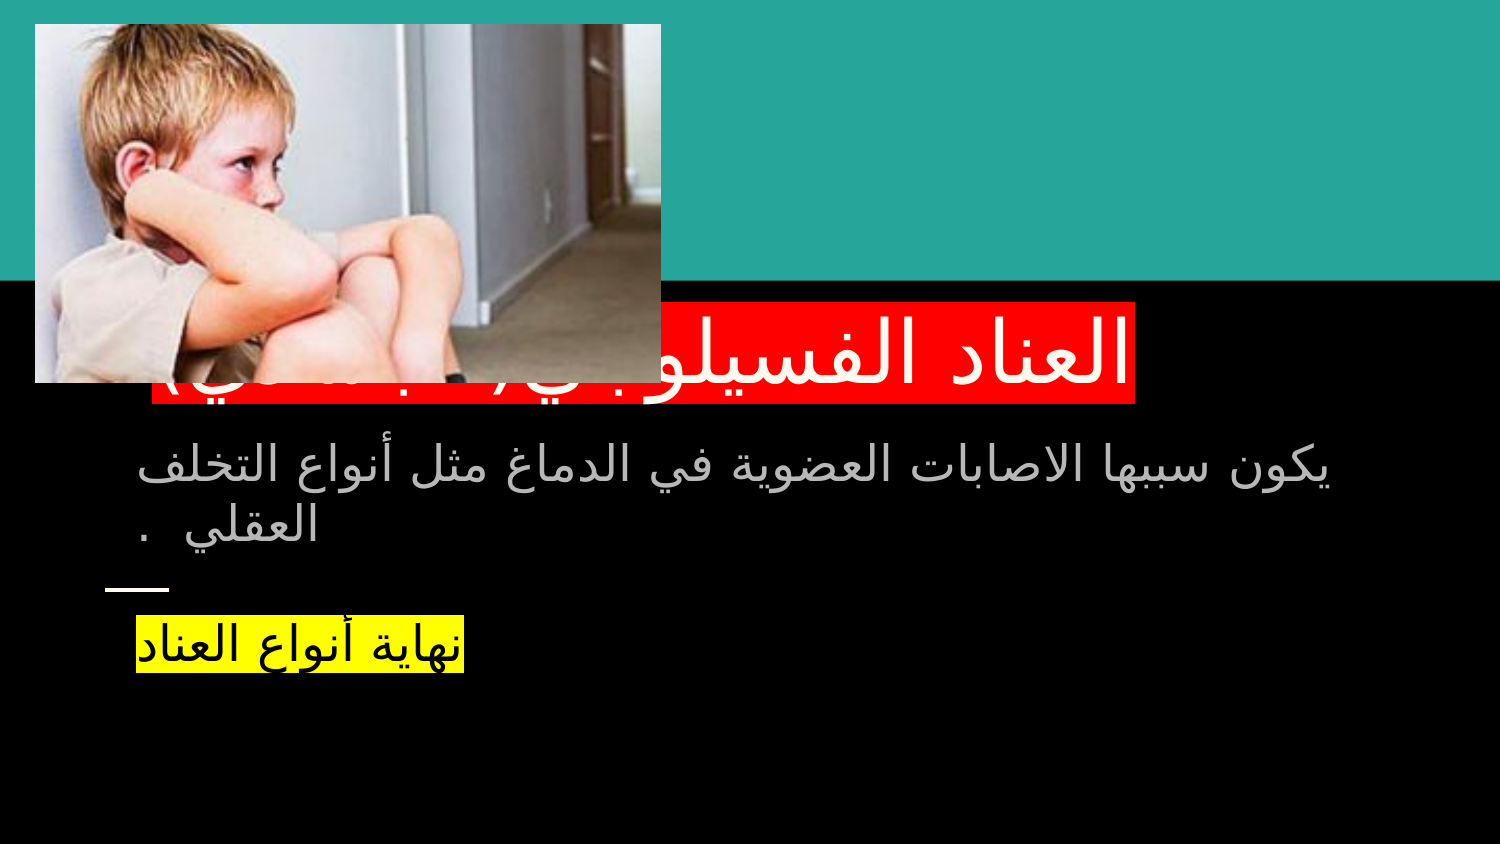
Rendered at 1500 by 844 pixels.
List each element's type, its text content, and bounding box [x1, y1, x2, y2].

title العناد الفسيلوجي(الجسدي) [137, 166, 1469, 416]
subtitle يكون سببها الاصابات العضوية في الدماغ مثل أنواع التخلف العقلي . نهاية أنواع العناد [121, 415, 1453, 546]
picture [35, 23, 661, 383]
